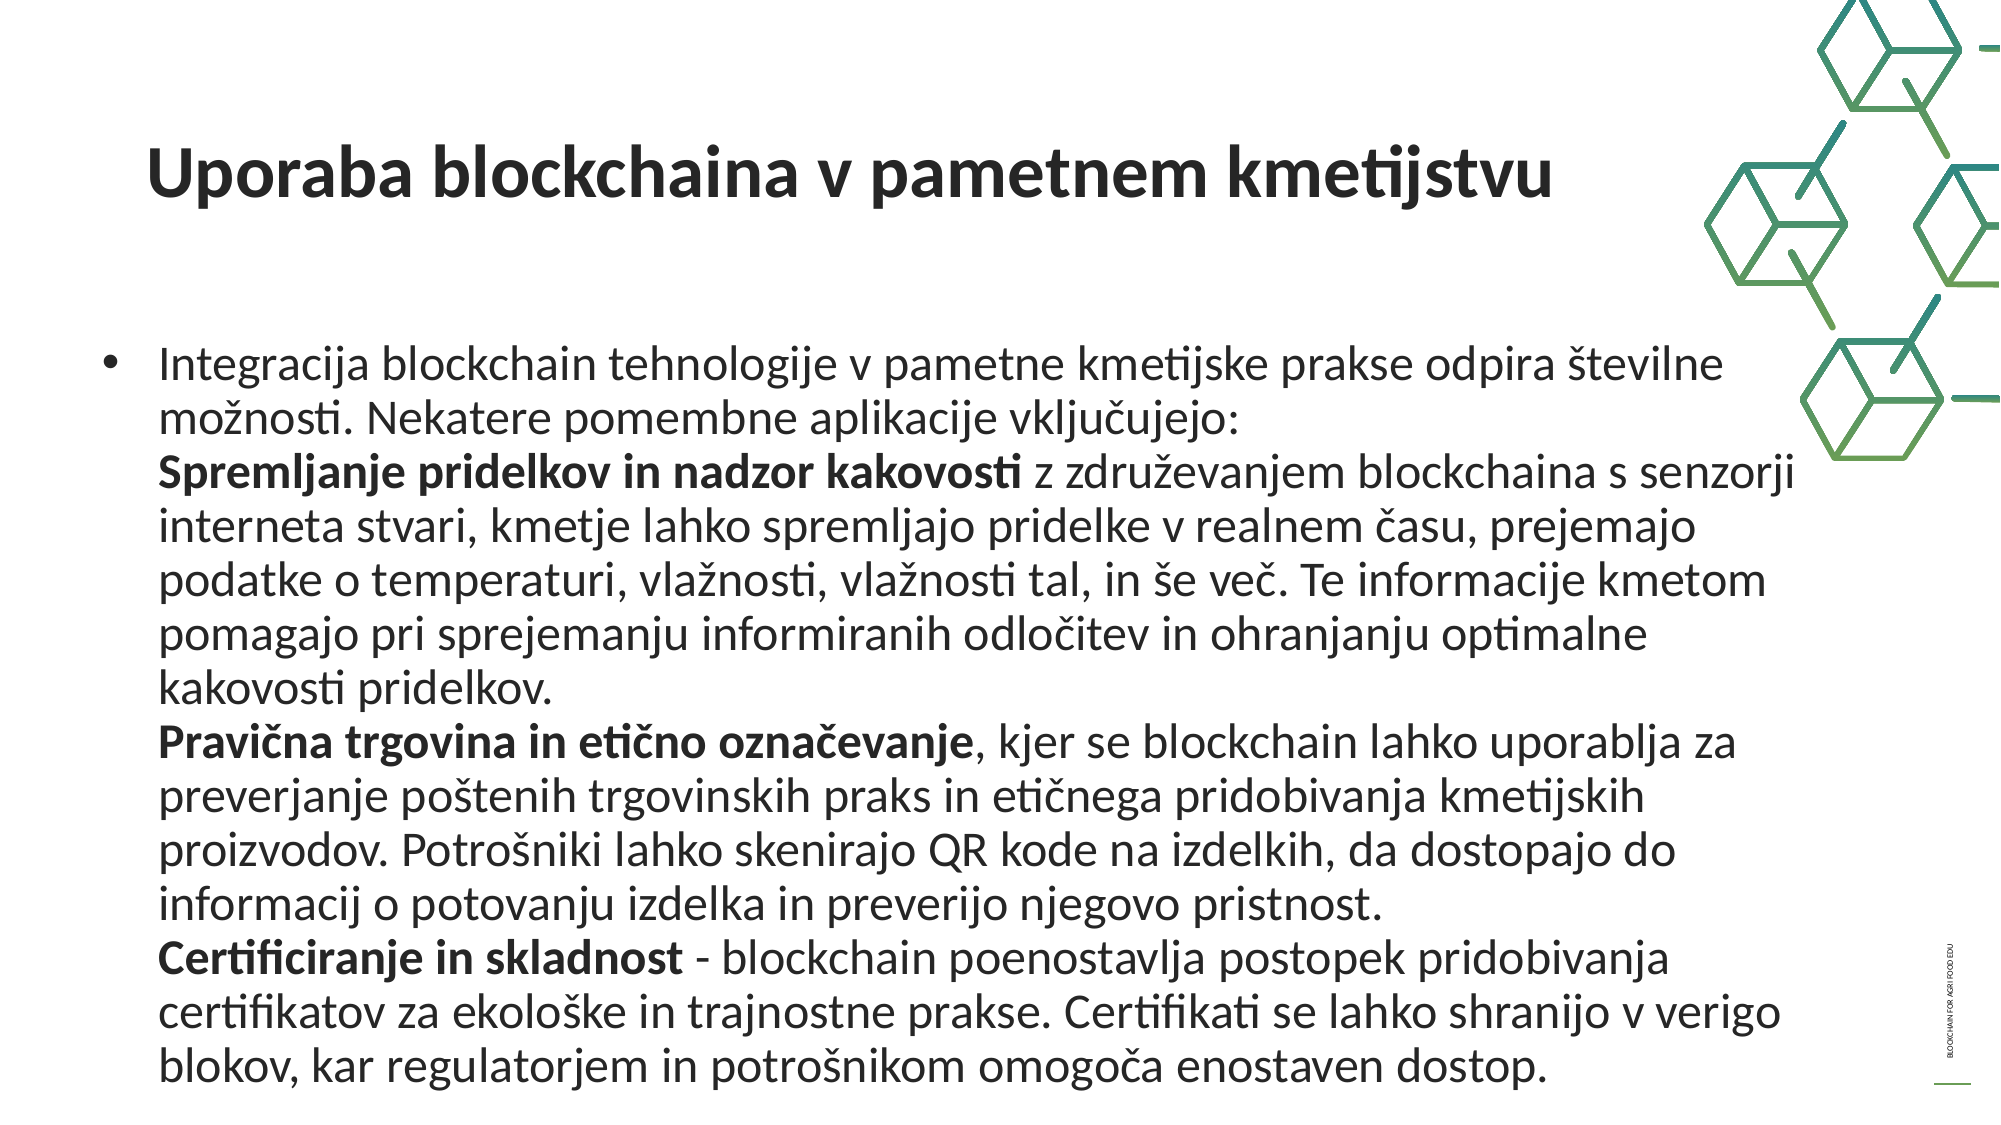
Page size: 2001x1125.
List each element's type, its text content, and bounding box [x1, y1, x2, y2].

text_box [1703, 0, 2000, 462]
list Integracija blockchain tehnologije v pametne kmetijske prakse odpira številne možnosti. Nekatere pomembne aplikacije vključujejo: Spremljanje pridelkov in nadzor kakovosti z združevanjem blockchaina s senzorji interneta stvari, kmetje lahko spremljajo pridelke v realnem času, prejemajo podatke o temperaturi, vlažnosti, vlažnosti tal, in še več. Te informacije kmetom pomagajo pri sprejemanju informiranih odločitev in ohranjanju optimalne kakovosti pridelkov. Pravična trgovina in etično označevanje, kjer se blockchain lahko uporablja za preverjanje poštenih trgovinskih praks in etičnega pridobivanja kmetijskih proizvodov. Potrošniki lahko skenirajo QR kode na izdelkih, da dostopajo do informacij o potovanju izdelka in preverijo njegovo pristnost. Certificiranje in skladnost - blockchain poenostavlja postopek pridobivanja certifikatov za ekološke in trajnostne prakse. Certifikati se lahko shranijo v verigo blokov, kar regulatorjem in potrošnikom omogoča enostaven dostop. [86, 329, 1825, 1100]
list Uporaba blockchaina v pametnem kmetijstvu [130, 124, 1698, 337]
